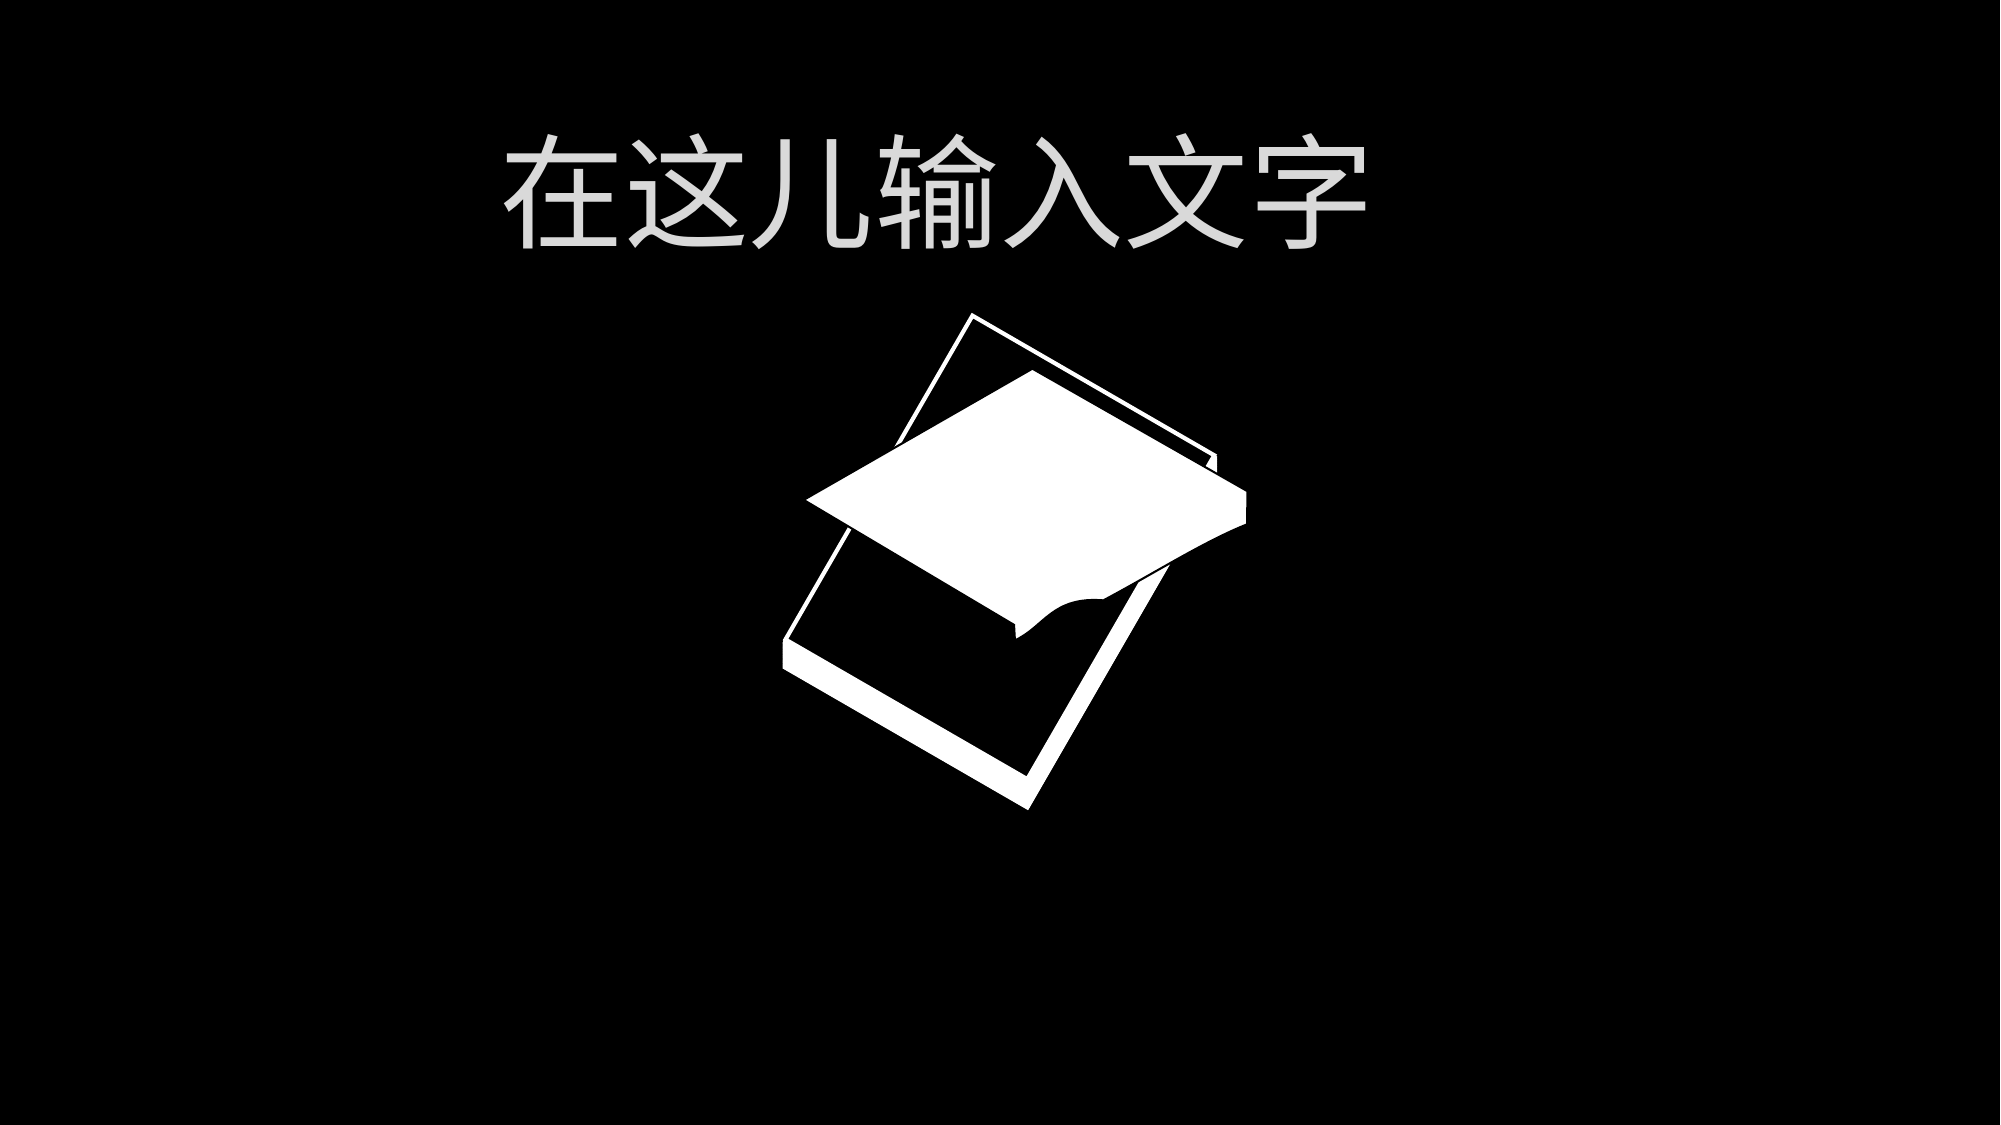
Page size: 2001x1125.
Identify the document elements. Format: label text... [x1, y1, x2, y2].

text_box 在这儿输入文字 [484, 107, 1390, 272]
text_box [0, 0, 2000, 1125]
